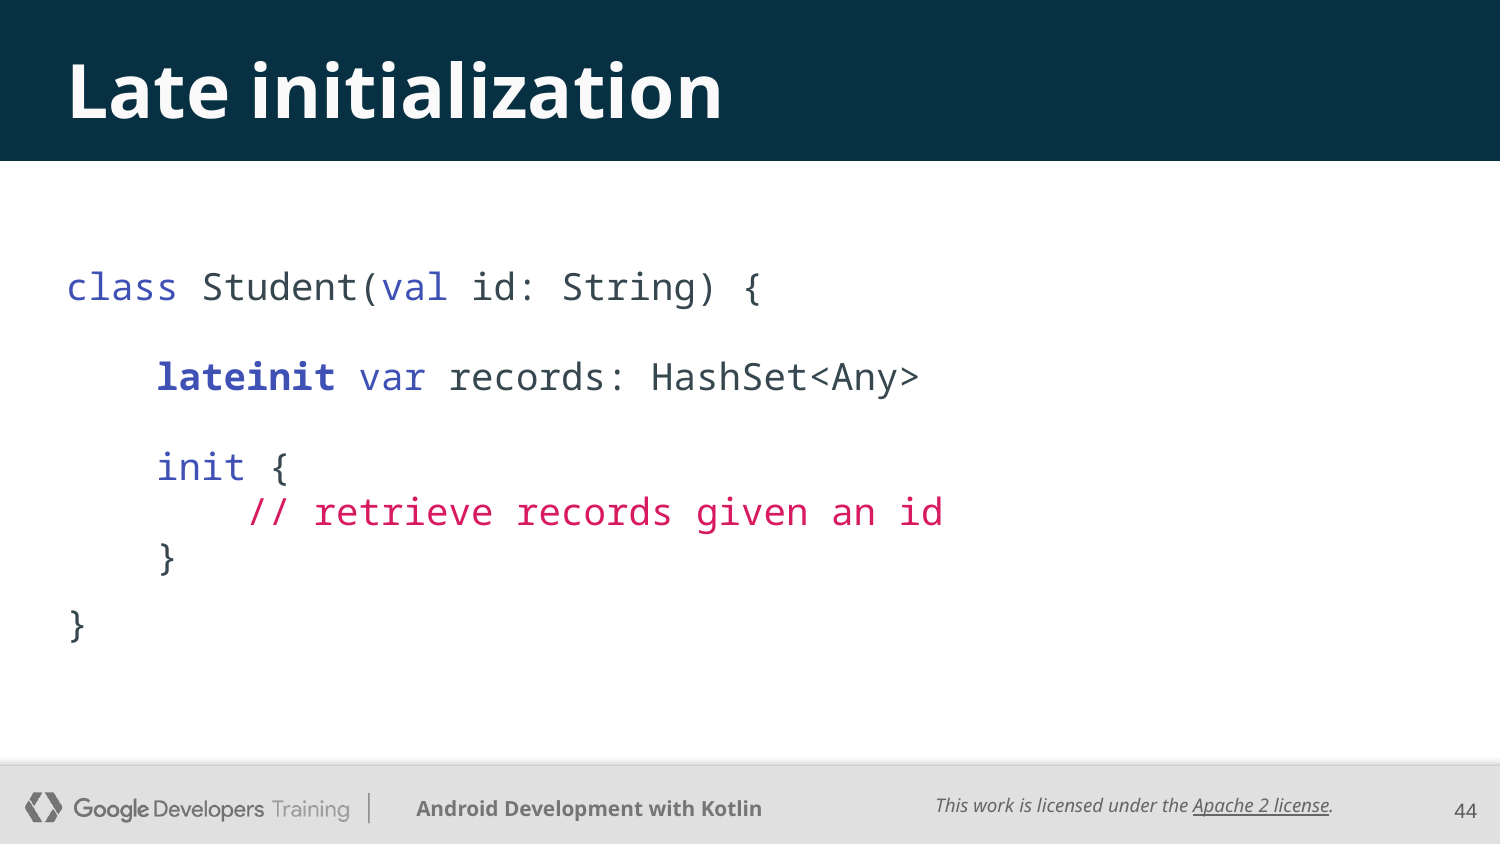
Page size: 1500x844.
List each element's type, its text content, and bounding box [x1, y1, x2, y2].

slide_number ‹#› [1402, 777, 1493, 842]
picture [0, 161, 1500, 844]
list class Student(val id: String) { lateinit var records: HashSet<Any> init { // retrieve records given an id } } [51, 247, 1449, 658]
title Late initialization [51, 28, 1449, 122]
